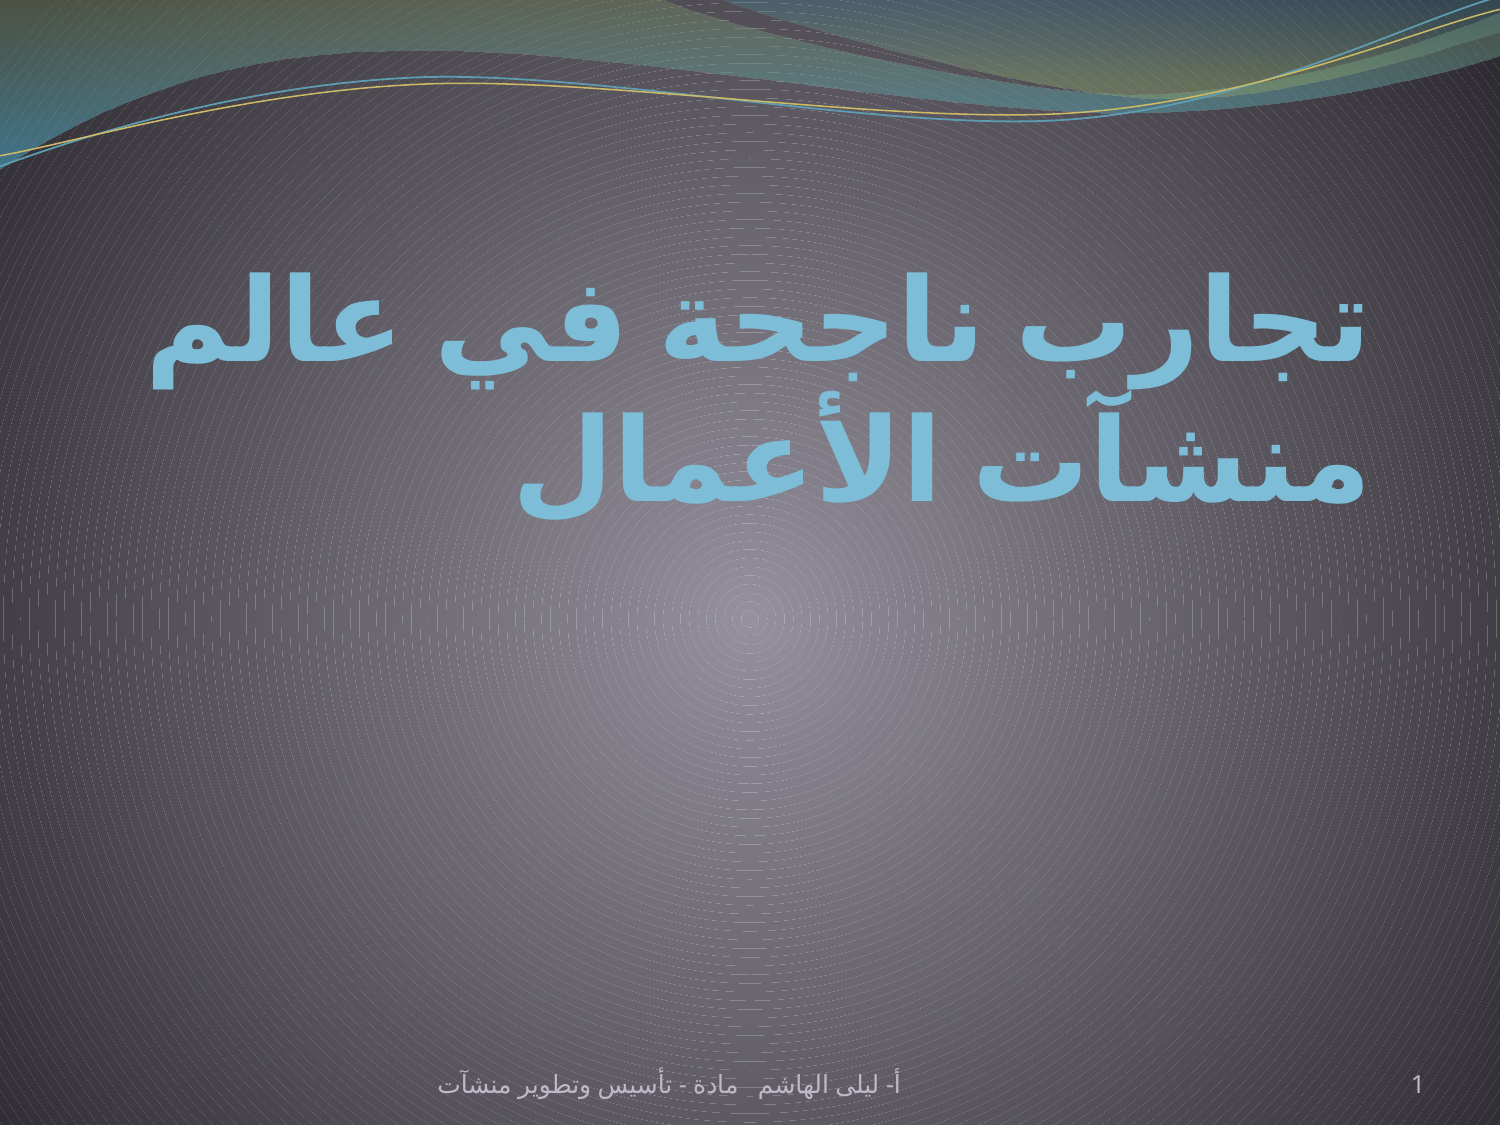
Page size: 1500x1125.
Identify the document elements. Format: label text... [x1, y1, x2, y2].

footer أ- ليلى الهاشم مادة - تأسيس وتطوير منشآت [437, 1042, 988, 1103]
title تجارب ناجحة في عالم منشآت الأعمال [87, 224, 1376, 525]
slide_number 1 [1299, 1042, 1425, 1103]
